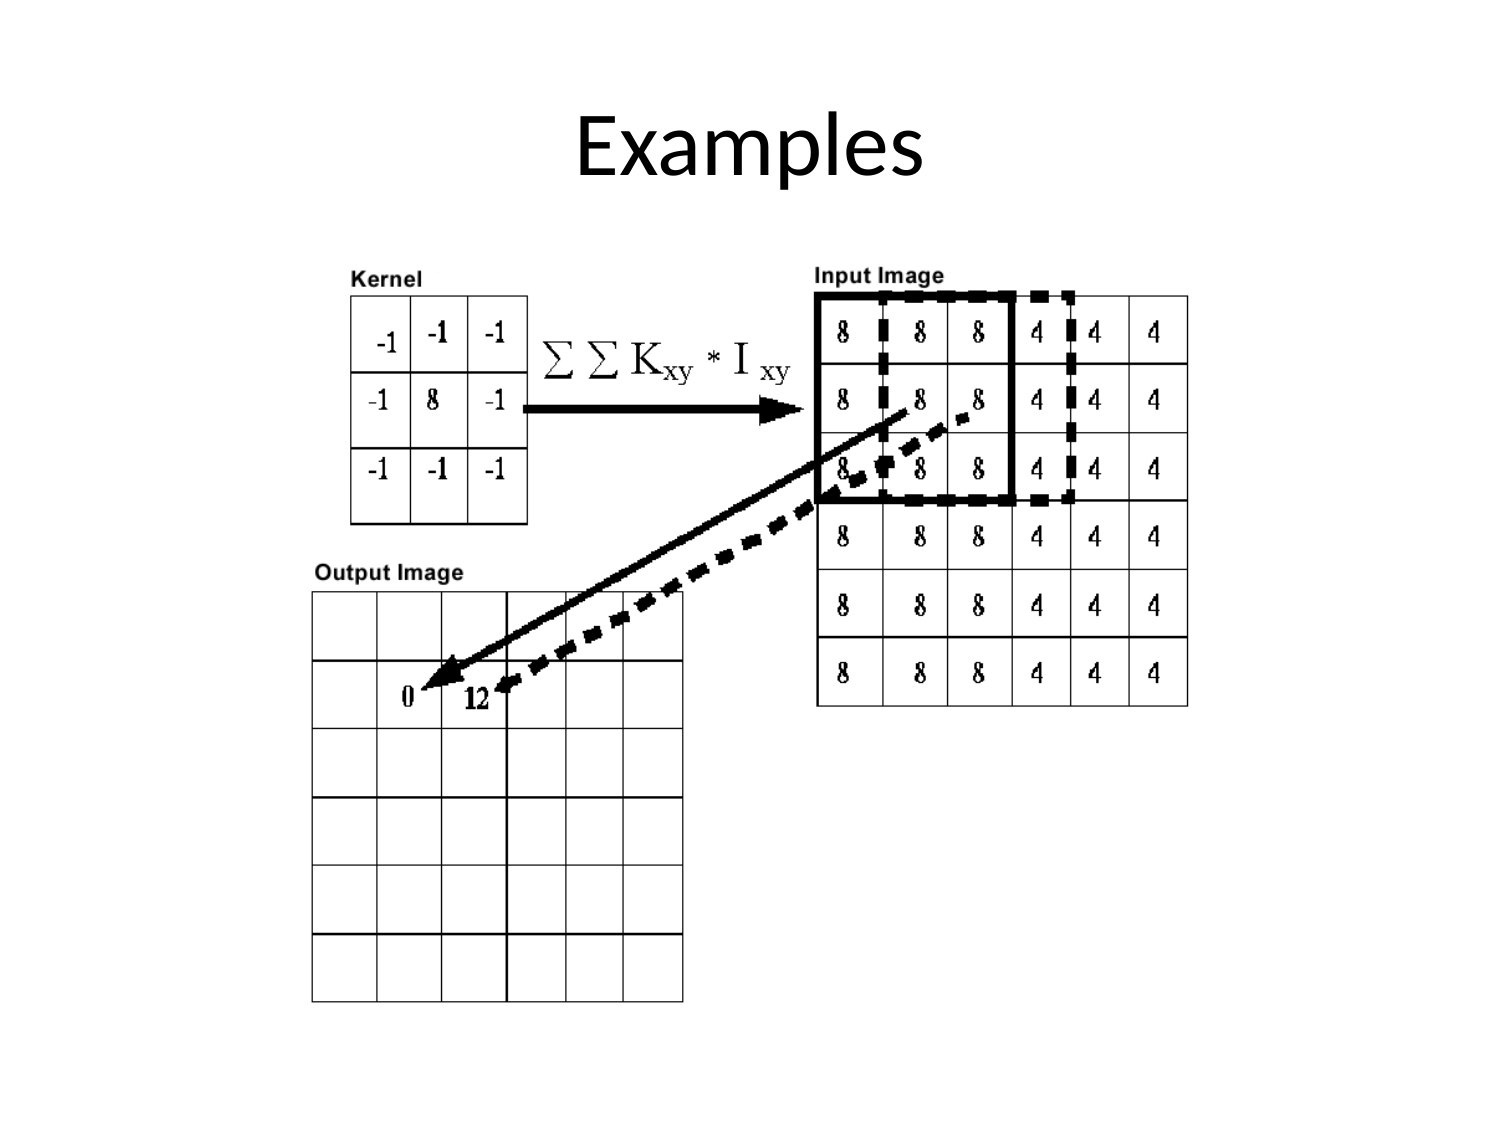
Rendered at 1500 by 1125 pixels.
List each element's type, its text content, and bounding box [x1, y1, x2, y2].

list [308, 262, 1192, 1006]
title Examples [75, 45, 1425, 233]
